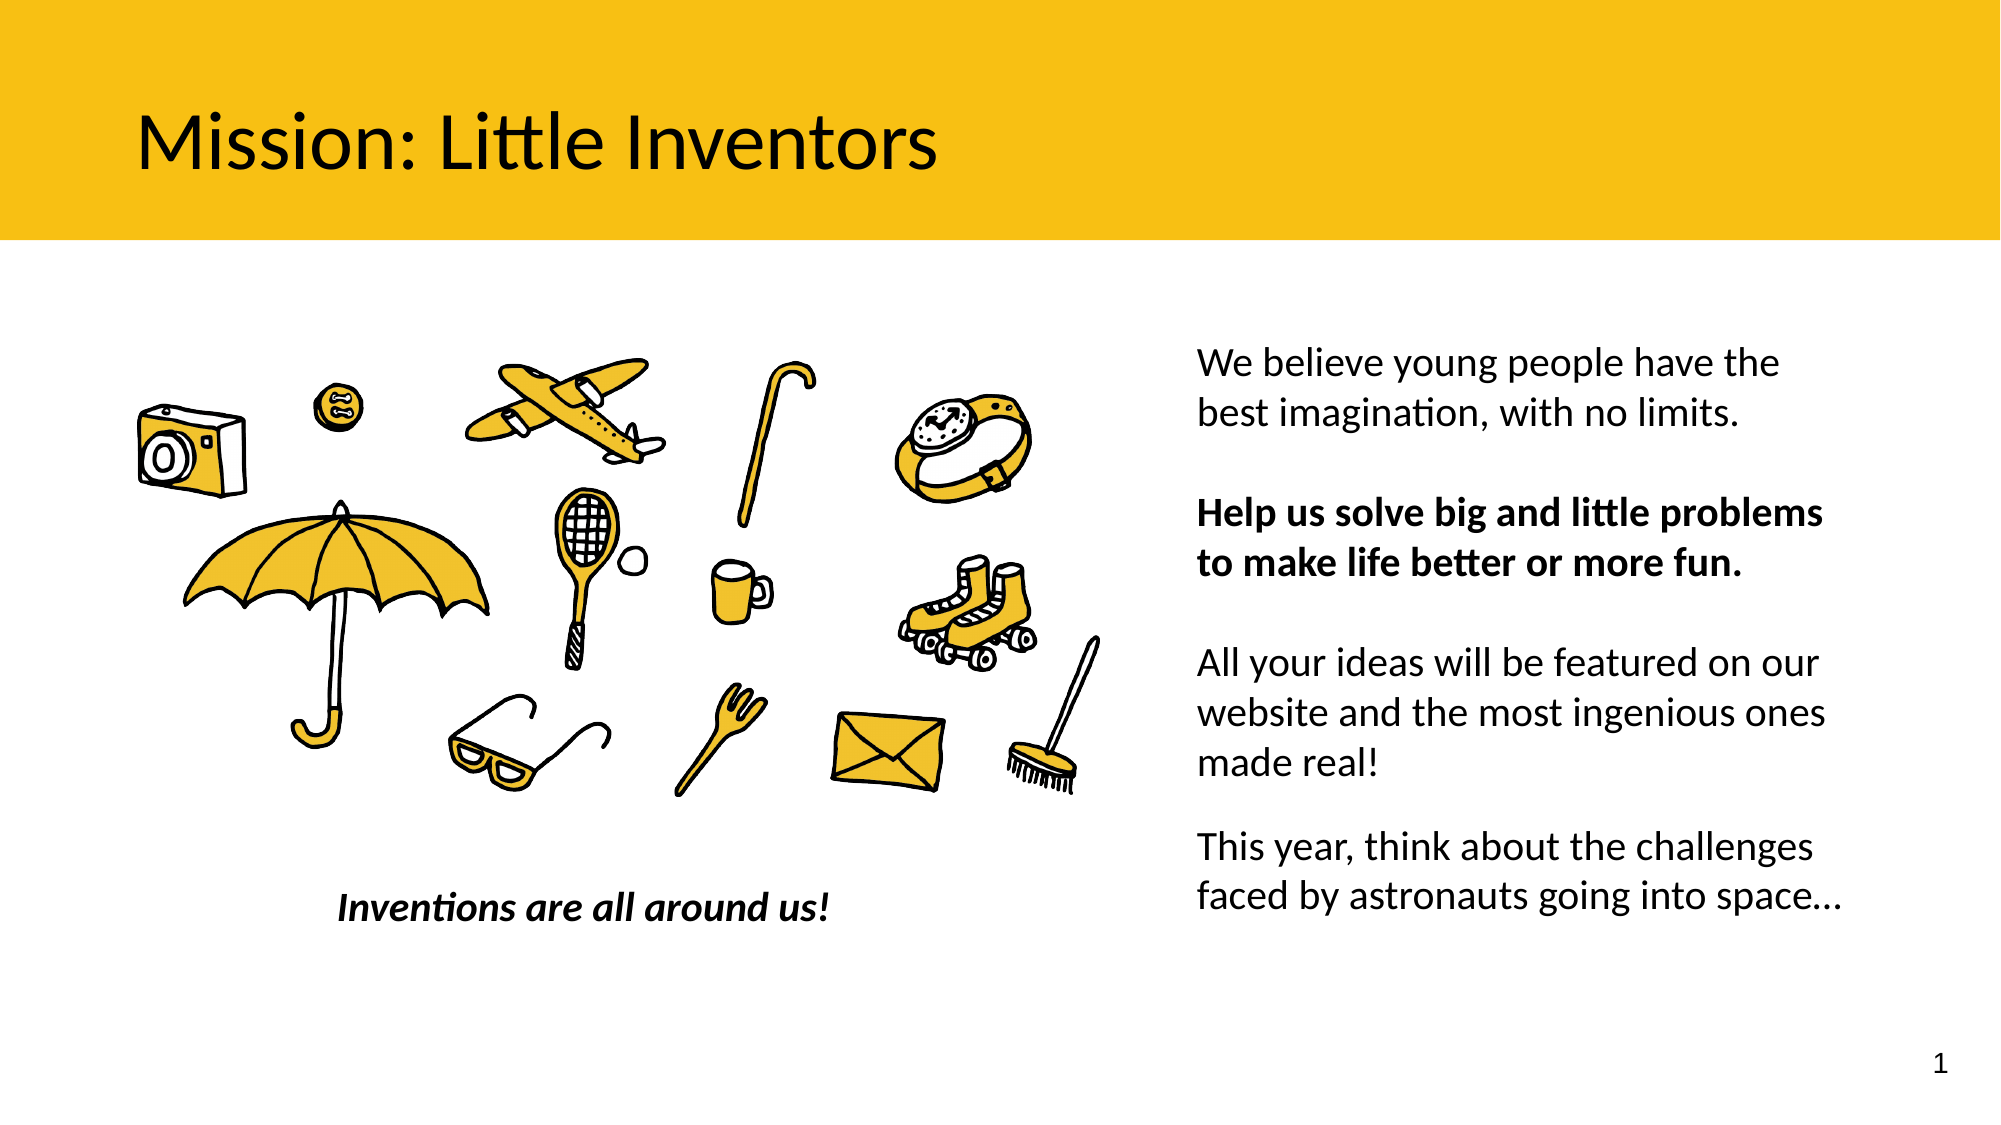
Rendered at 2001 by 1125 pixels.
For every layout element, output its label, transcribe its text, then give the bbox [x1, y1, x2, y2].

text_box 1 [1899, 1029, 1964, 1100]
list We believe young people have the best imagination, with no limits. Help us solve big and little problems to make life better or more fun. All your ideas will be featured on our website and the most ingenious ones made real! This year, think about the challenges faced by astronauts going into space… [1181, 319, 1863, 991]
text_box Inventions are all around us! [137, 870, 1040, 943]
picture [137, 358, 1100, 797]
title Mission: Little Inventors [120, 33, 1266, 251]
